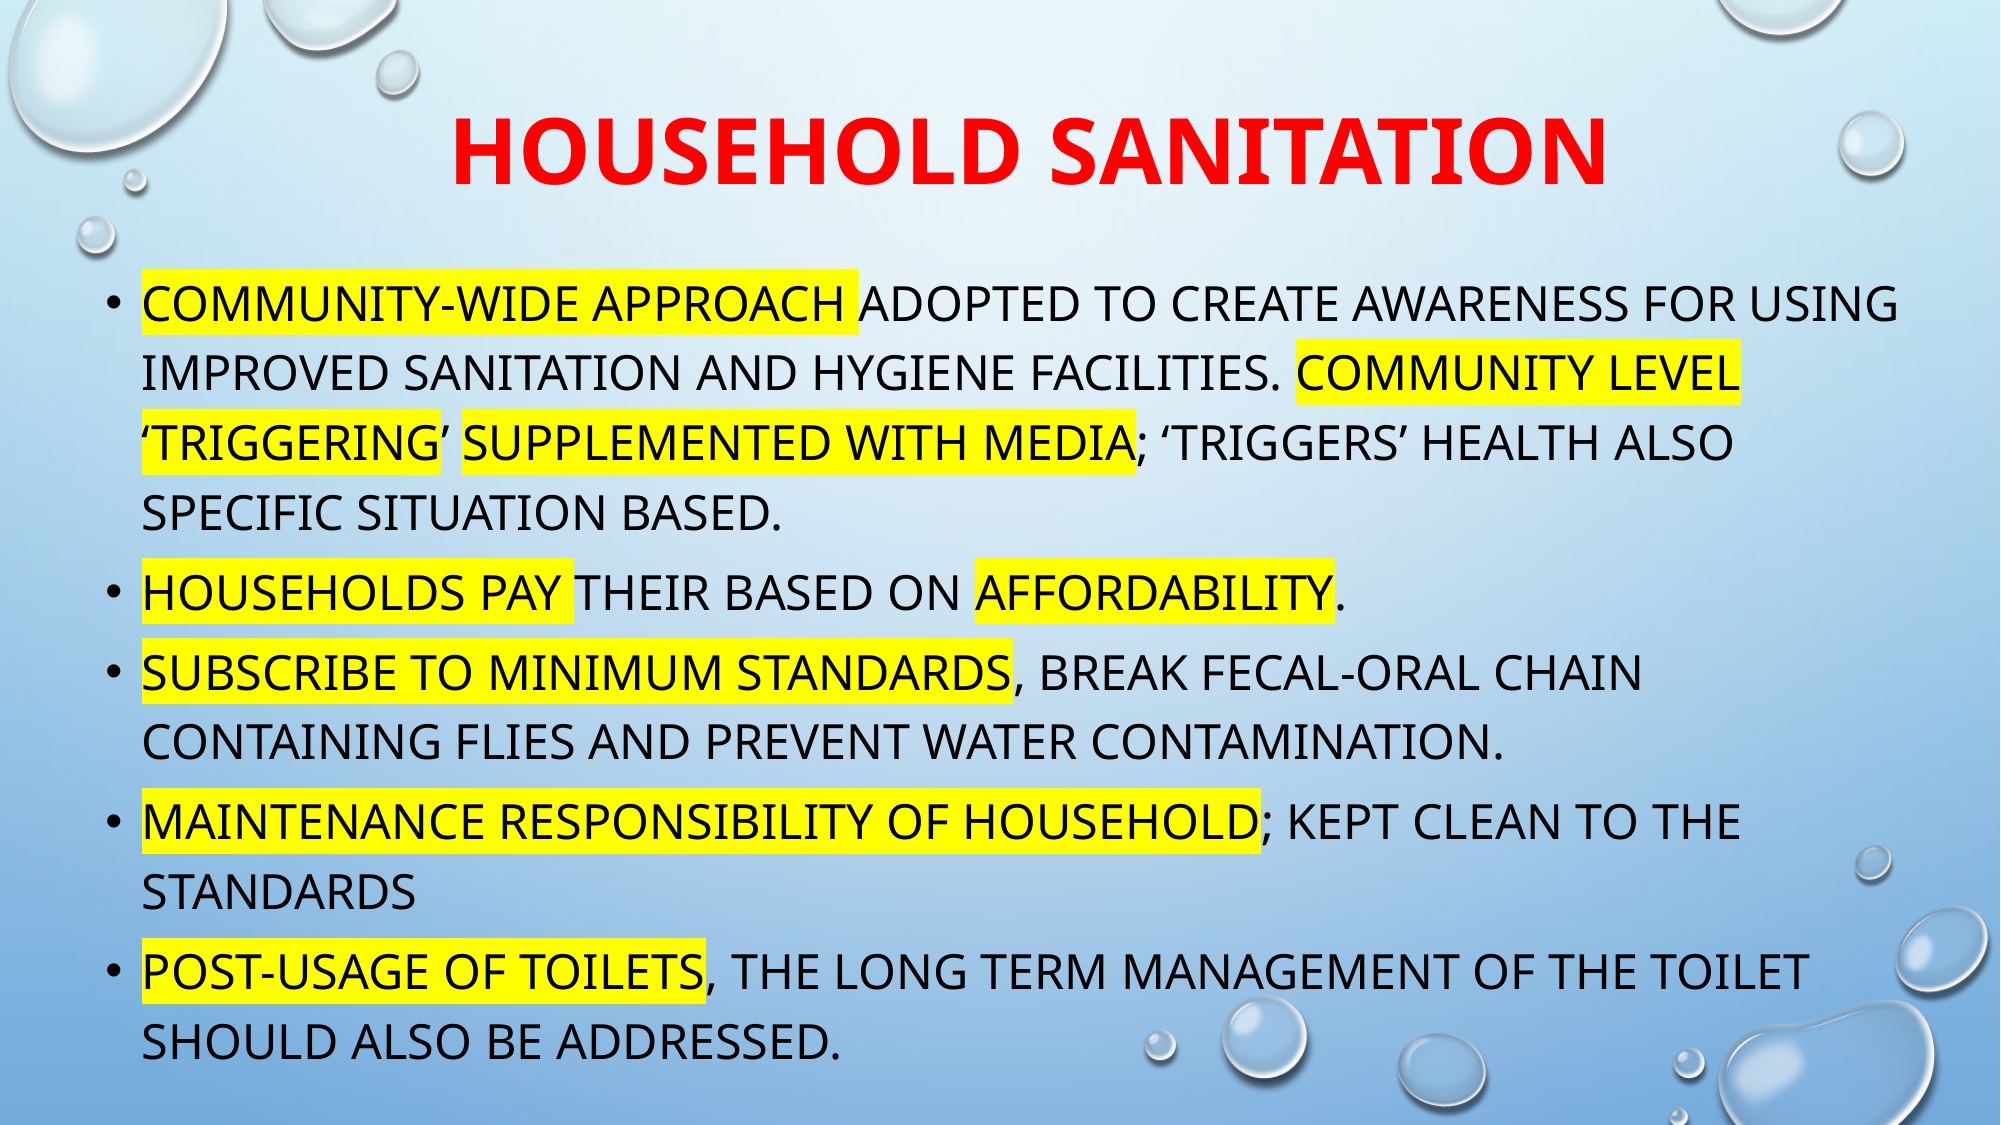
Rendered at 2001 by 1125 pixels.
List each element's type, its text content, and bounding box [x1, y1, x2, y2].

title Household sanitation [180, 56, 1881, 253]
list community-wide approach adopted to create awareness for using improved sanitation and hygiene facilities. Community level ‘triggering’ supplemented with media; ‘triggers’ health also specific situation based. households pay their based on affordability. subscribe to minimum standards, break fecal-oral chain containing flies and prevent water contamination. maintenance responsibility of household; kept clean to the standards Post-usage of toilets, the long term management of the toilet should also be addressed. [17, 253, 1962, 1080]
picture [0, 0, 2000, 1125]
